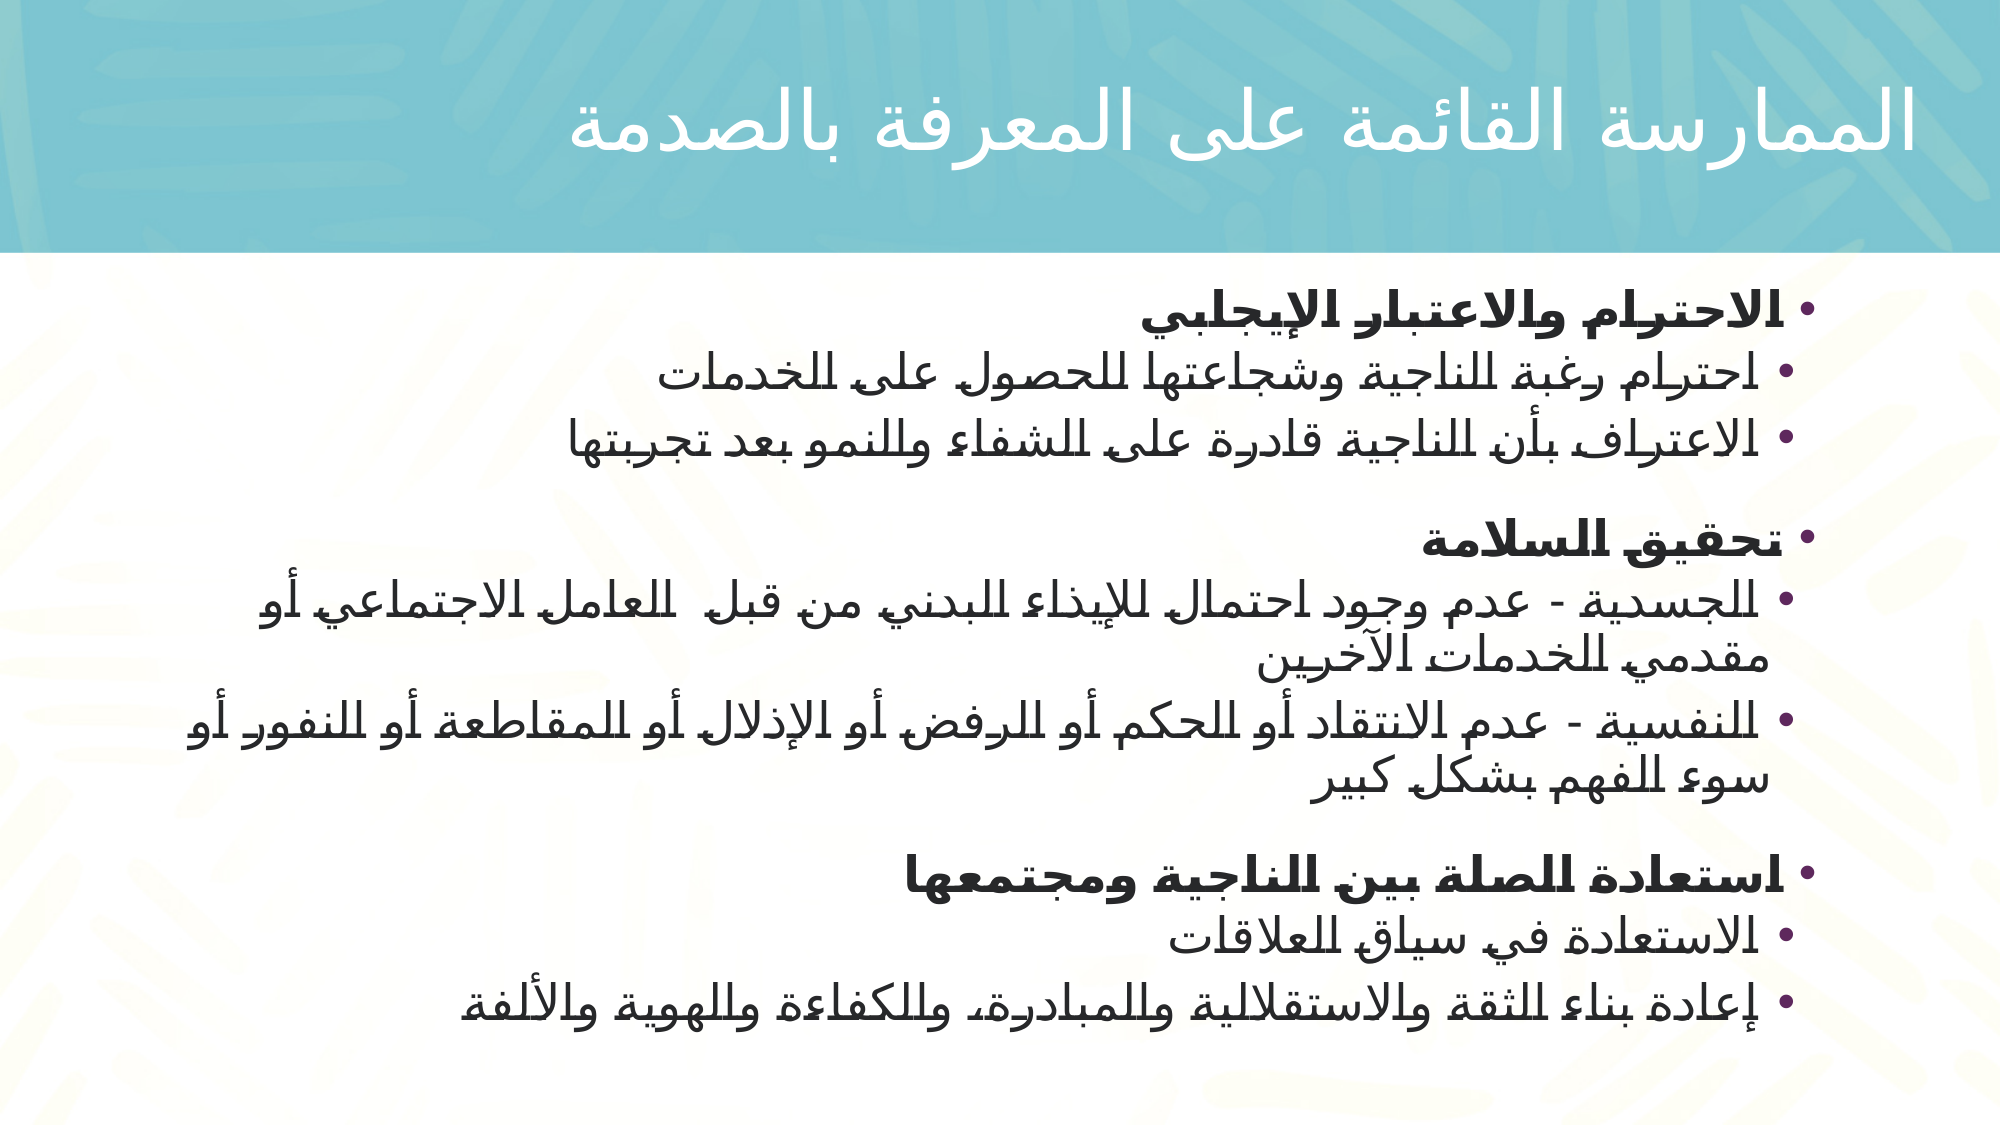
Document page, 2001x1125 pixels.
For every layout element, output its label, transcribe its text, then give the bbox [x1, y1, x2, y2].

title الممارسة القائمة على المعرفة بالصدمة [61, 33, 1938, 220]
picture [0, 0, 2000, 1125]
list الاحترام والاعتبار الإيجابي احترام رغبة الناجية وشجاعتها للحصول على الخدمات الاعتراف بأن الناجية قادرة على الشفاء والنمو بعد تجربتها تحقيق السلامة الجسدية - عدم وجود احتمال للإيذاء البدني من قبل العامل الاجتماعي أو مقدمي الخدمات الآخرين النفسية - عدم الانتقاد أو الحكم أو الرفض أو الإذلال أو المقاطعة أو النفور أو سوء الفهم بشكل كبير استعادة الصلة بين الناجية ومجتمعها الاستعادة في سياق العلاقات إعادة بناء الثقة والاستقلالية والمبادرة، والكفاءة والهوية والألفة [159, 264, 1824, 1016]
